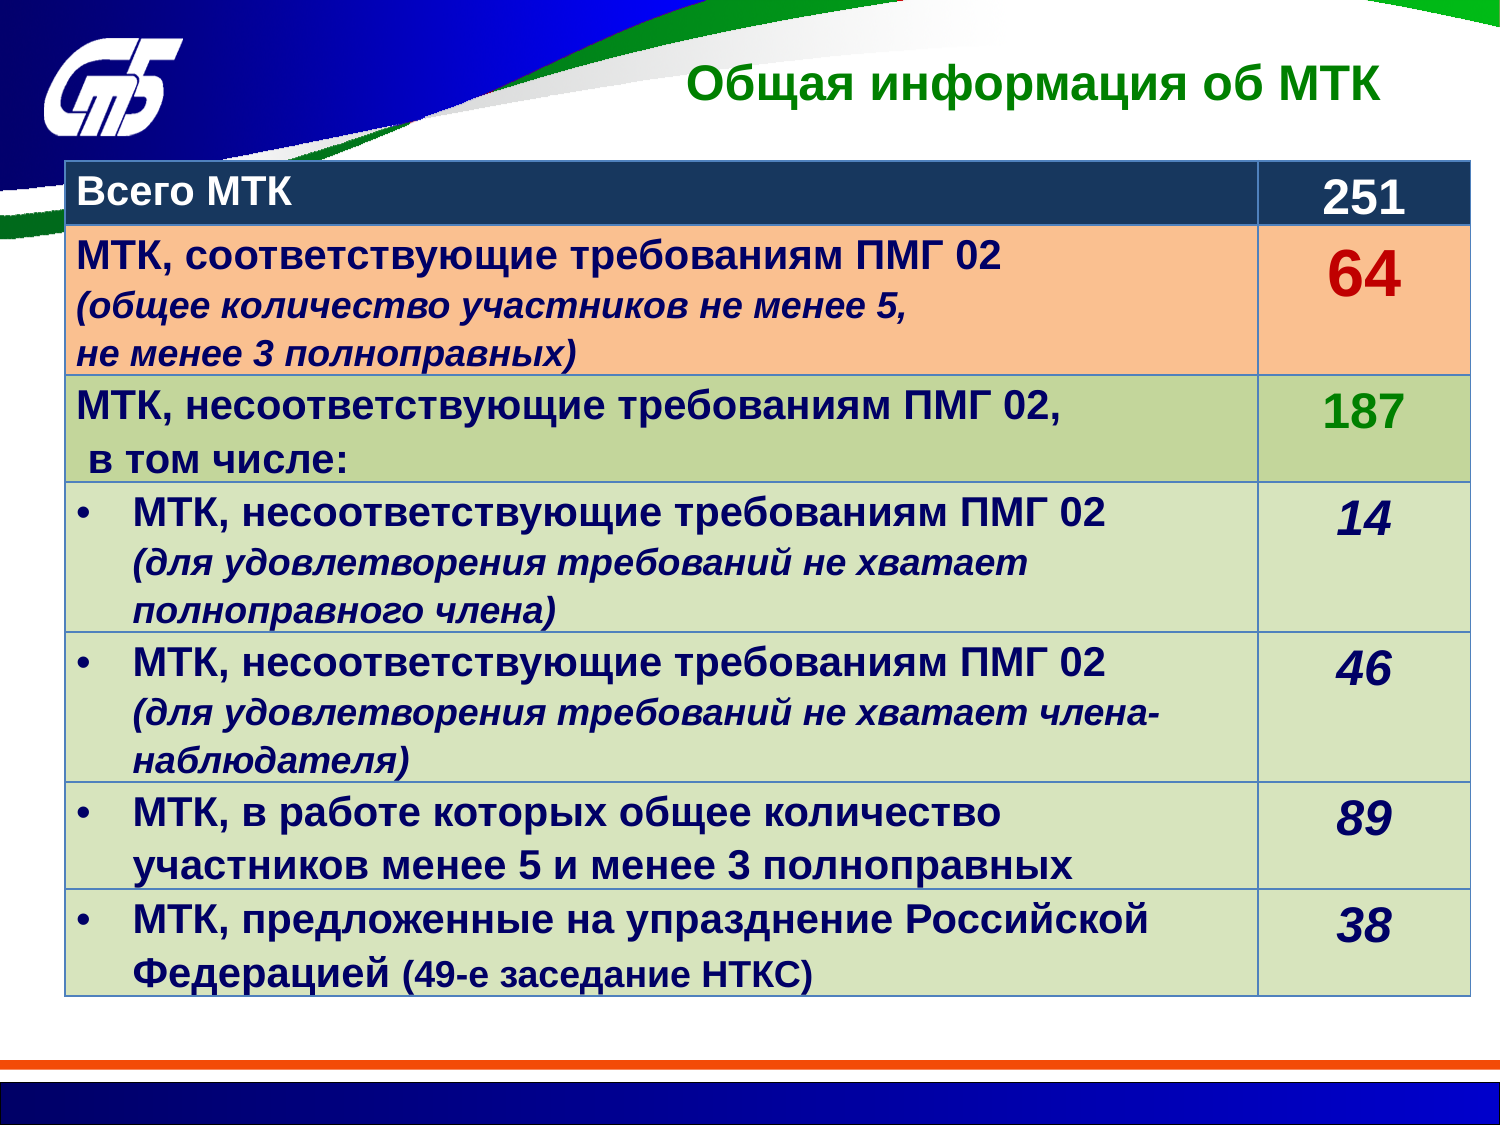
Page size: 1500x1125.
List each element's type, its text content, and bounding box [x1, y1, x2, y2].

table_cell МТК, несоответствующие требованиям ПМГ 02 (для удовлетворения требований не хватает полноправного члена) [66, 483, 1257, 631]
text_box Общая информация об МТК [419, 48, 1500, 114]
table_header Всего МТК [66, 162, 1257, 224]
table_cell МТК, несоответствующие требованиям ПМГ 02, в том числе: [66, 376, 1257, 481]
table_cell 46 [1259, 633, 1470, 781]
table_cell МТК, несоответствующие требованиям ПМГ 02 (для удовлетворения требований не хватает члена-наблюдателя) [66, 633, 1257, 781]
picture [0, 0, 1500, 1047]
table_cell 64 [1259, 226, 1470, 374]
table_header 251 [1259, 162, 1470, 224]
table_cell МТК, соответствующие требованиям ПМГ 02 (общее количество участников не менее 5, не менее 3 полноправных) [66, 226, 1257, 374]
table_cell МТК, предложенные на упразднение Российской Федерацией (49-е заседание НТКС) [66, 890, 1257, 995]
table_cell 89 [1259, 783, 1470, 888]
table_cell 187 [1259, 376, 1470, 481]
table_cell 14 [1259, 483, 1470, 631]
table_cell 38 [1259, 890, 1470, 995]
table_cell МТК, в работе которых общее количество участников менее 5 и менее 3 полноправных [66, 783, 1257, 888]
